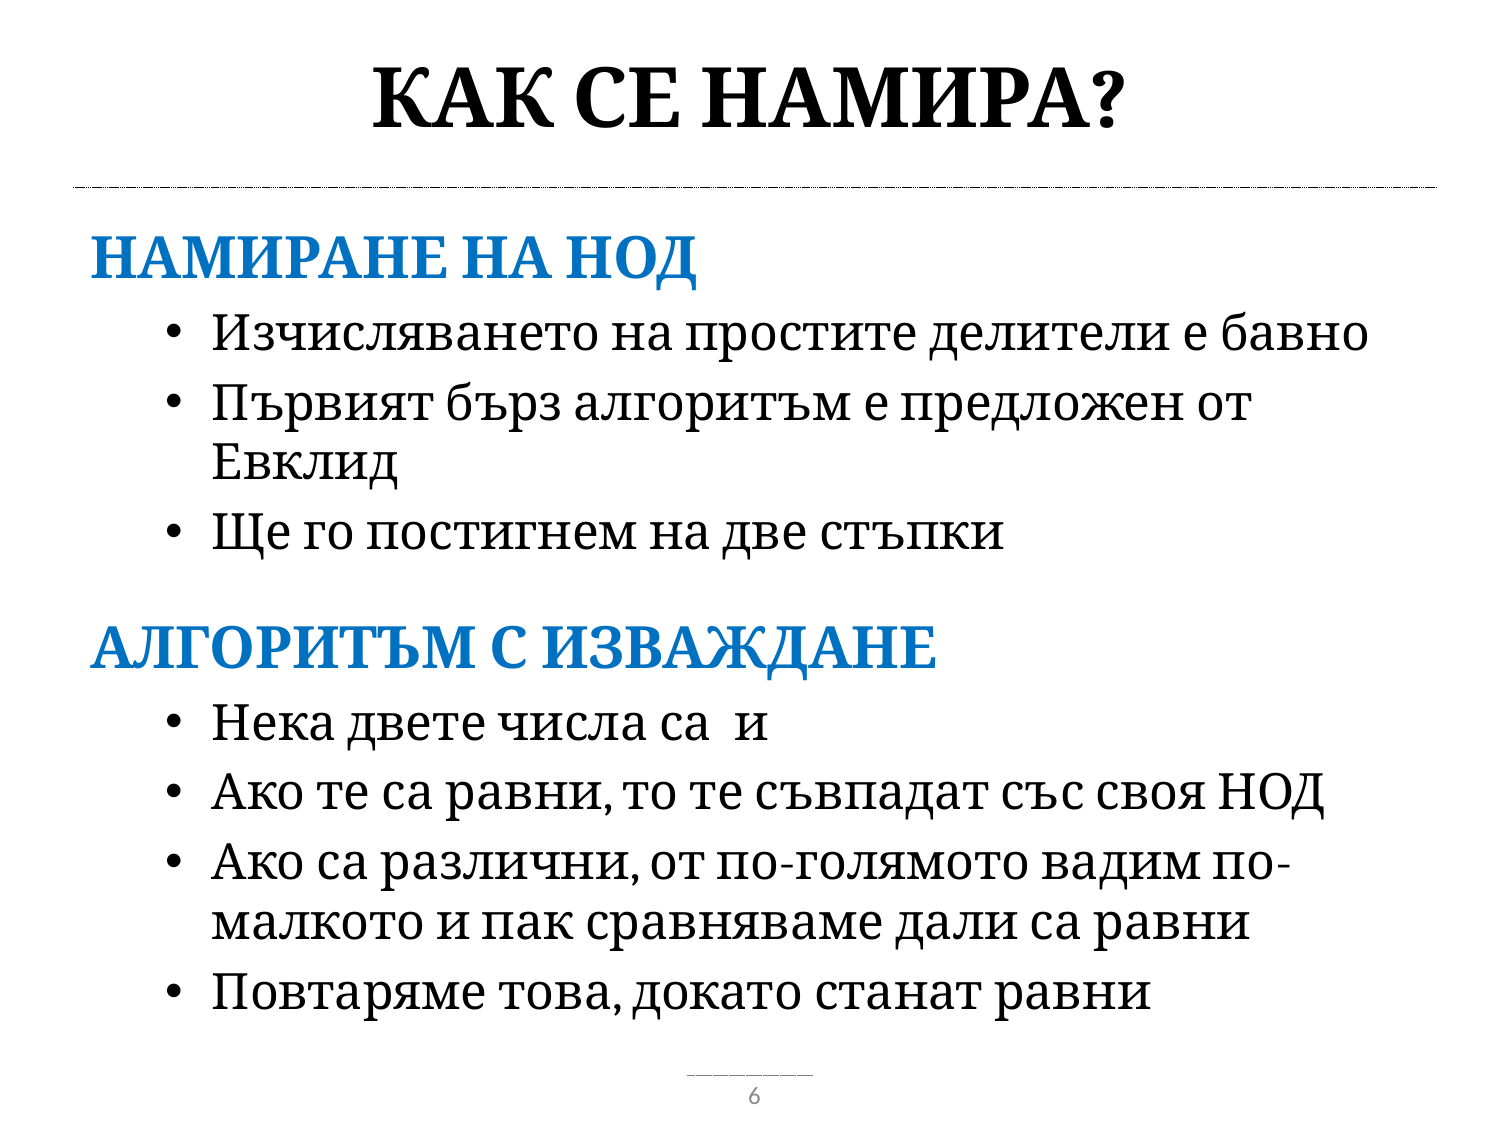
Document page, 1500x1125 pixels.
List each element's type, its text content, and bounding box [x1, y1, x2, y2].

slide_number 6 [579, 1065, 930, 1125]
title Как се намира? [0, 0, 1500, 188]
